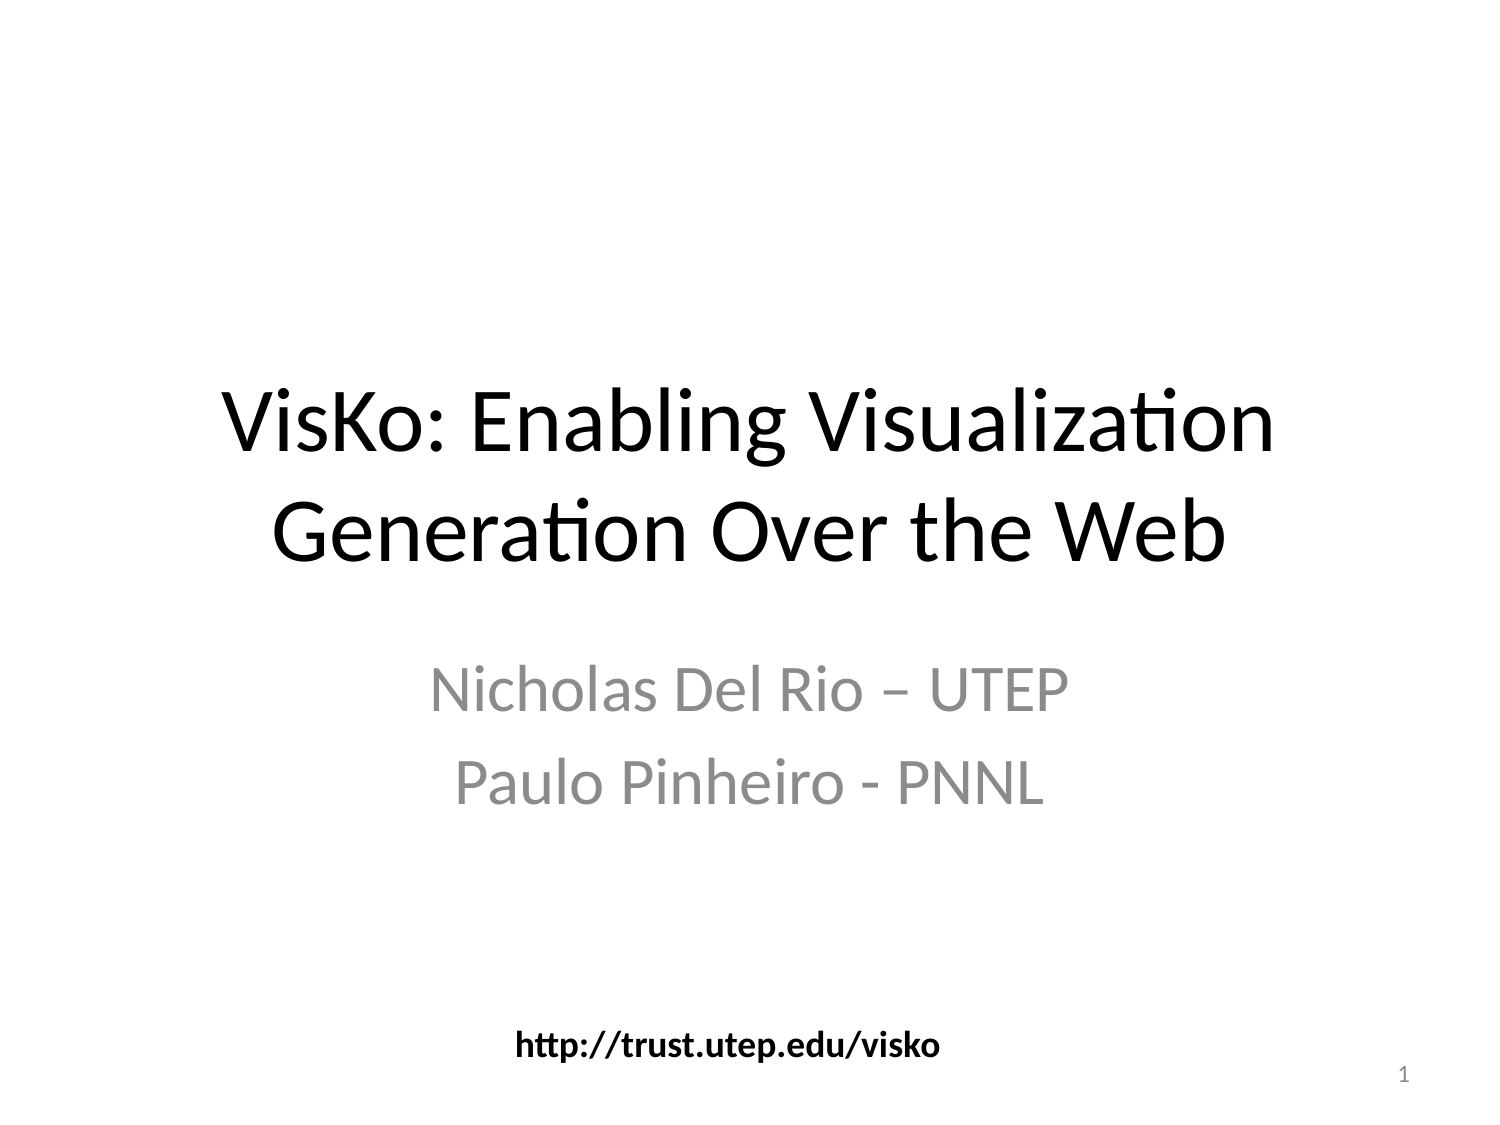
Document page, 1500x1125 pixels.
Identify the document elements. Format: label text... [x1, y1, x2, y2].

title VisKo: Enabling Visualization Generation Over the Web [112, 349, 1388, 591]
text_box http://trust.utep.edu/visko [499, 1012, 963, 1073]
subtitle Nicholas Del Rio – UTEP Paulo Pinheiro - PNNL [225, 637, 1275, 925]
slide_number 1 [1074, 1042, 1425, 1103]
